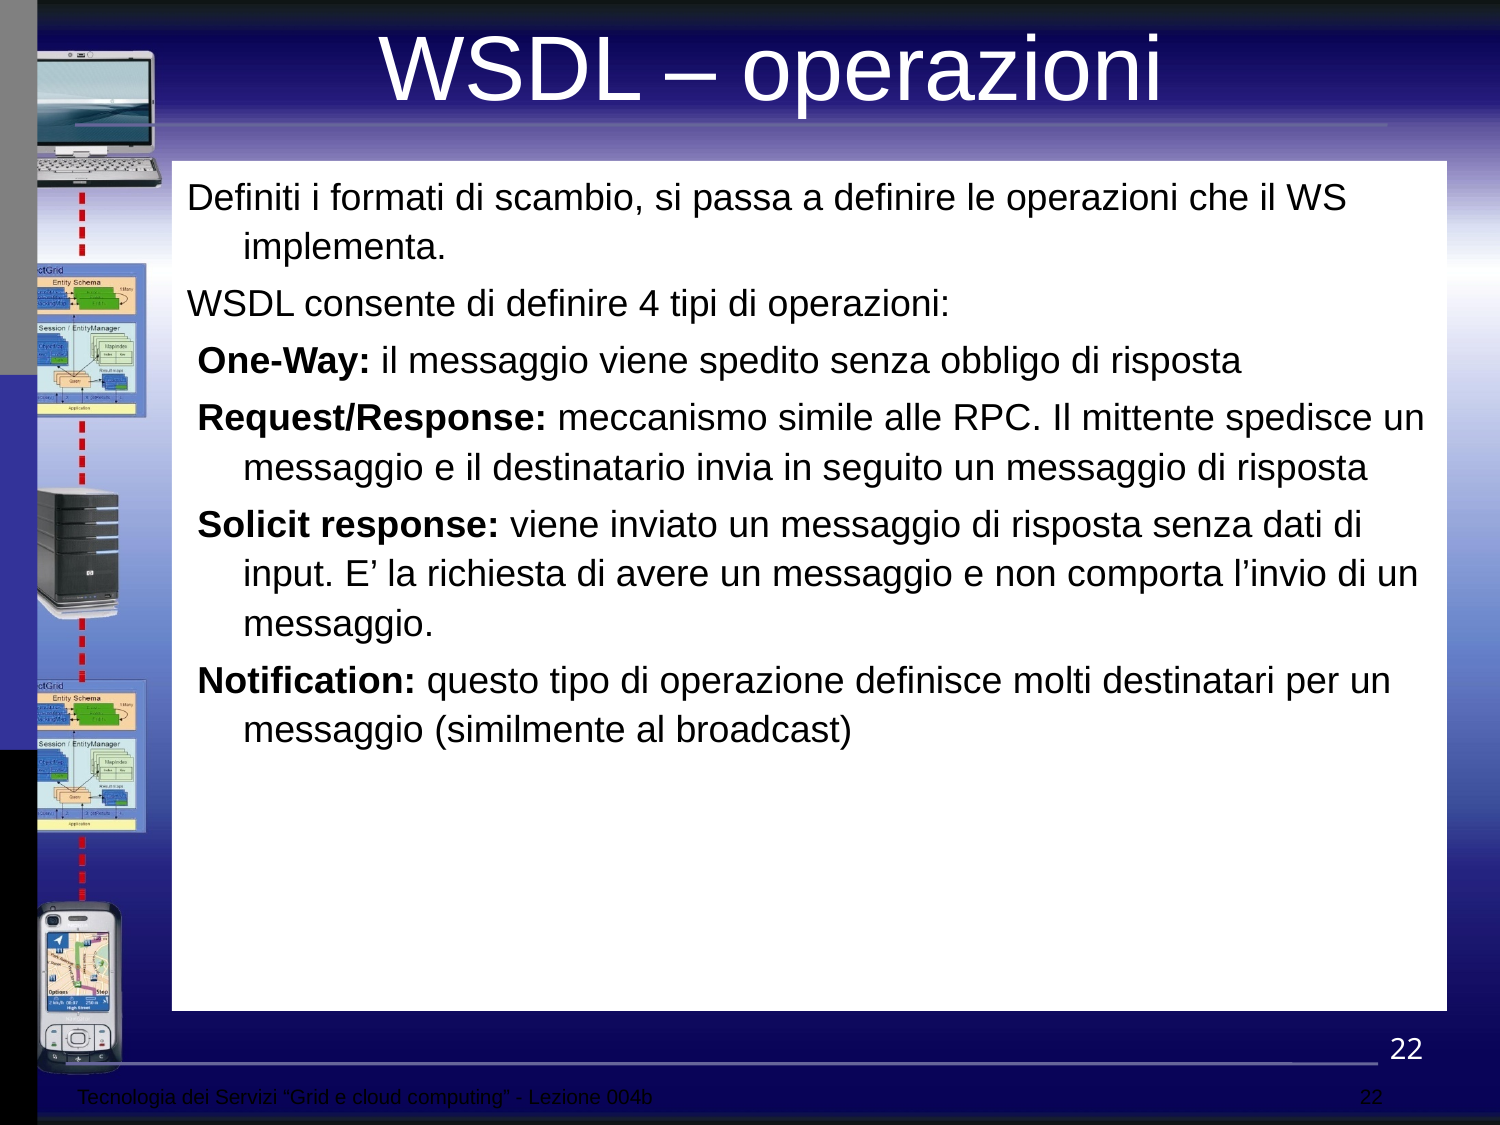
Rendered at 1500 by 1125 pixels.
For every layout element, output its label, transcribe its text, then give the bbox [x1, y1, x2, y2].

picture [38, 0, 1500, 1125]
list Definiti i formati di scambio, si passa a definire le operazioni che il WS implementa. WSDL consente di definire 4 tipi di operazioni: One-Way: il messaggio viene spedito senza obbligo di risposta Request/Response: meccanismo simile alle RPC. Il mittente spedisce un messaggio e il destinatario invia in seguito un messaggio di risposta Solicit response: viene inviato un messaggio di risposta senza dati di input. E’ la richiesta di avere un messaggio e non comporta l’invio di un messaggio. Notification: questo tipo di operazione definisce molti destinatari per un messaggio (similmente al broadcast) [171, 160, 1448, 1012]
title WSDL – operazioni [96, 23, 1448, 106]
